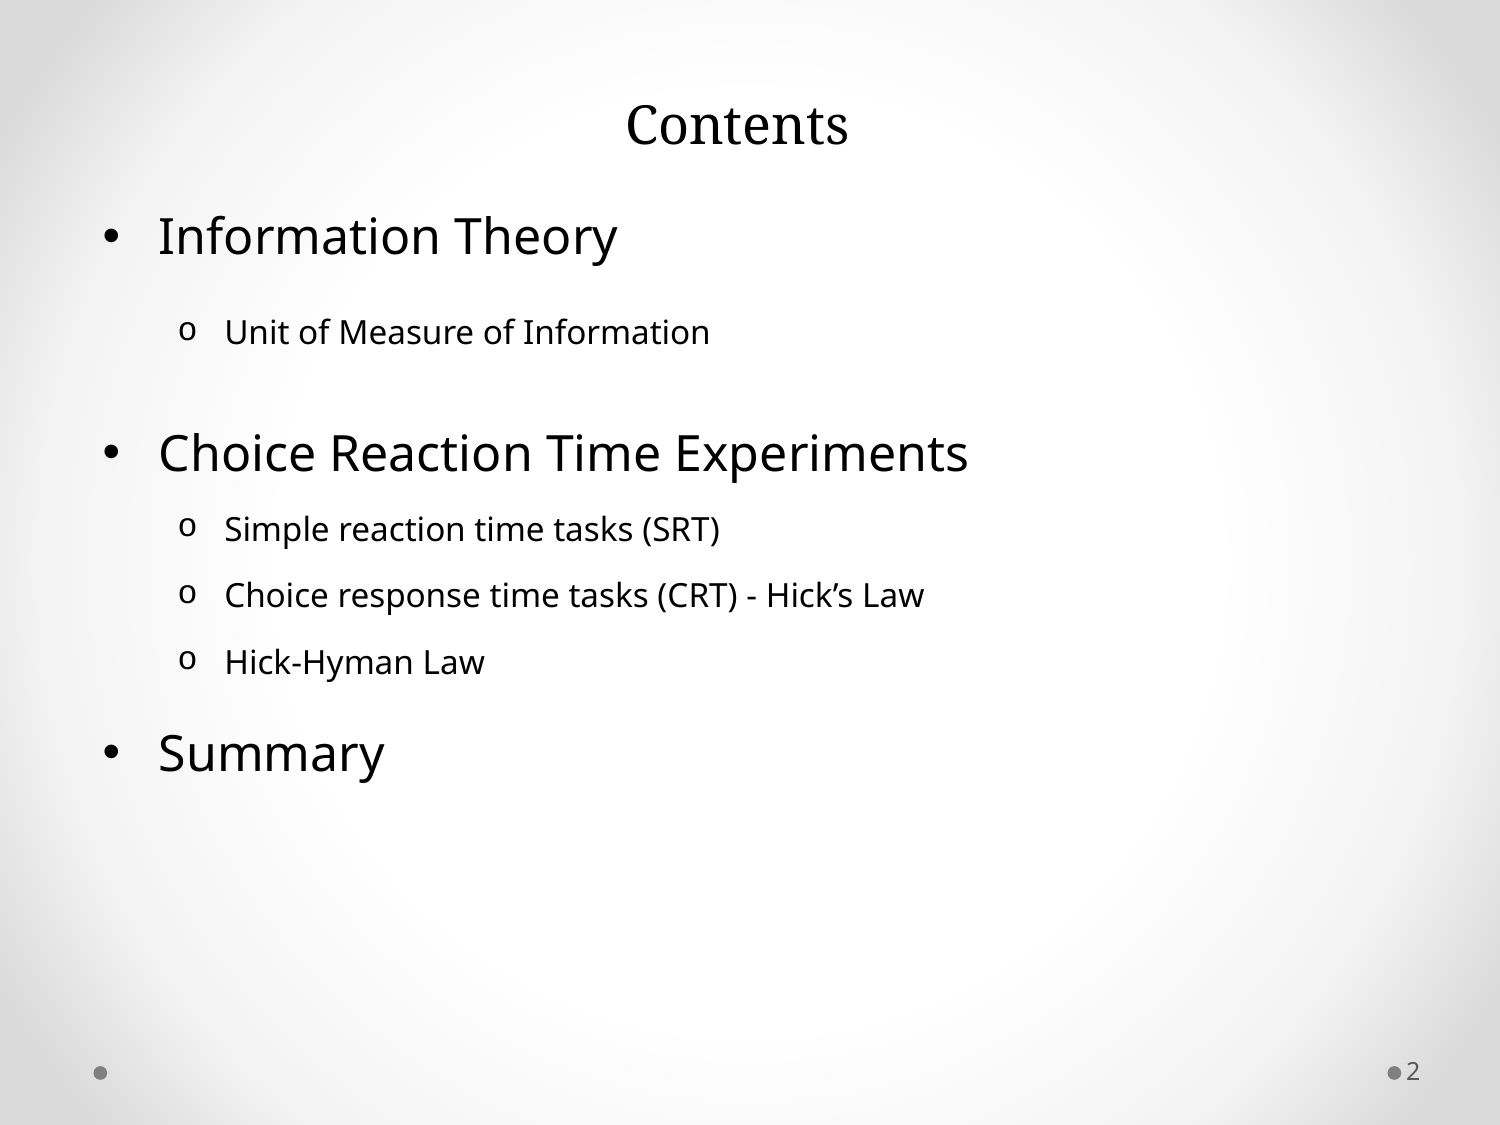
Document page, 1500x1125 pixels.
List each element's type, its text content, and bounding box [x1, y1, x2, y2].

picture [0, 0, 1500, 1125]
title Contents [62, 62, 1413, 163]
slide_number 2 [1401, 1042, 1494, 1103]
list Information Theory Unit of Measure of Information Choice Reaction Time Experiments Simple reaction time tasks (SRT) Choice response time tasks (CRT) - Hick’s Law Hick-Hyman Law Summary [87, 137, 1438, 1113]
